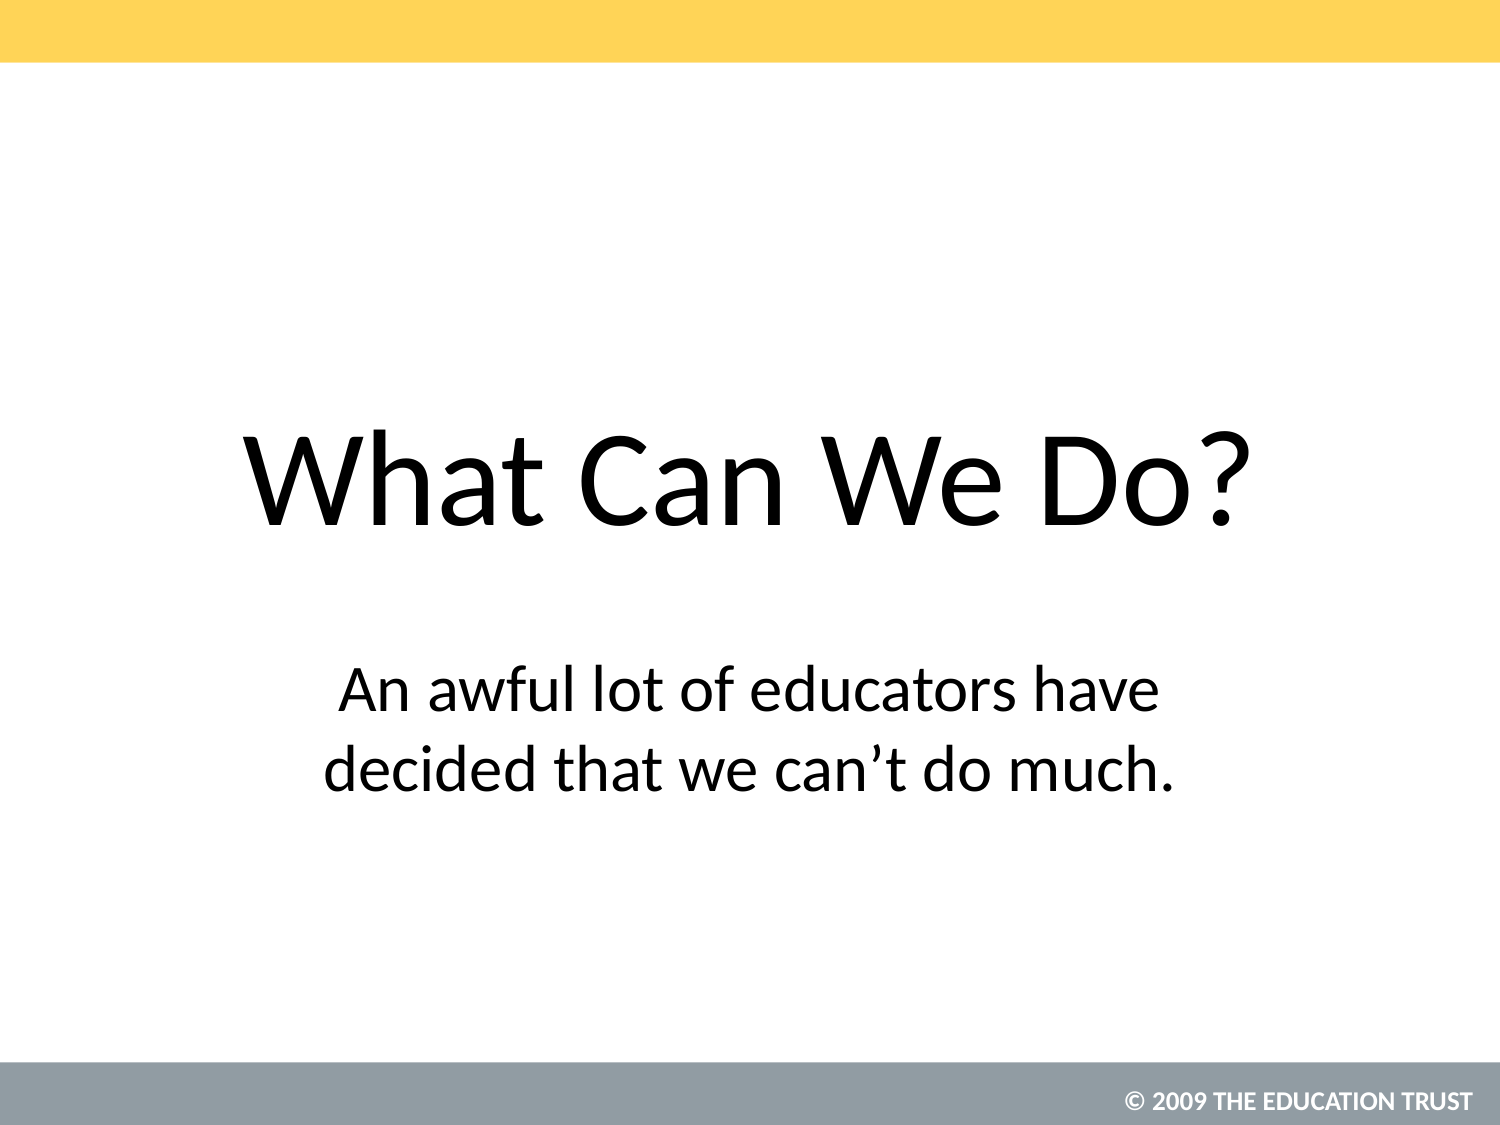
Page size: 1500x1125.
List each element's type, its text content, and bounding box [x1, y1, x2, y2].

title What Can We Do? [112, 349, 1388, 591]
subtitle An awful lot of educators have decided that we can’t do much. [224, 637, 1276, 926]
